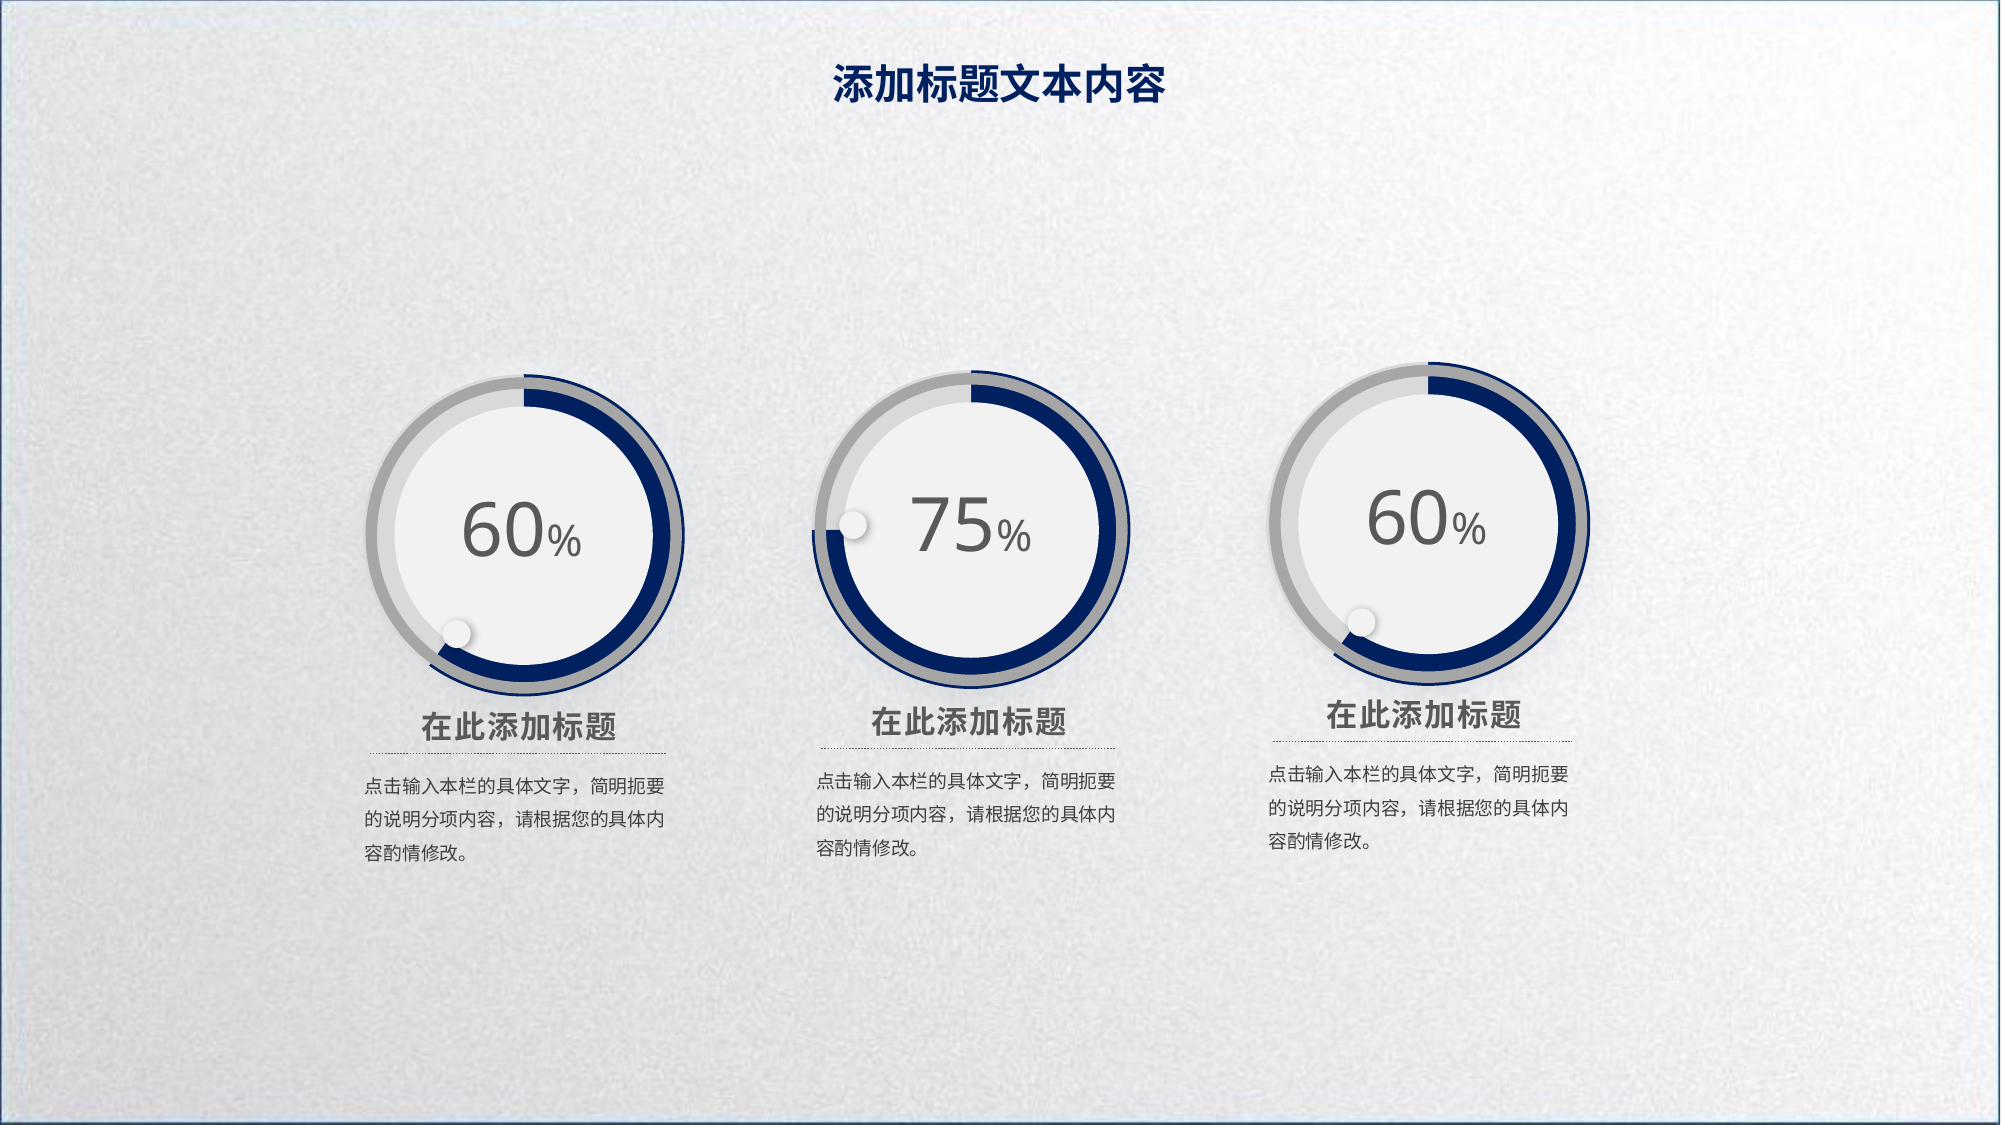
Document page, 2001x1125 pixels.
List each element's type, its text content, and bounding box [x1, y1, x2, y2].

text_box 添加标题文本内容 [710, 52, 1289, 114]
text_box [306, 318, 741, 753]
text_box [756, 315, 1186, 745]
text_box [349, 699, 690, 929]
picture [0, 0, 2001, 1125]
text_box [1253, 687, 1595, 919]
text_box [801, 694, 1137, 922]
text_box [1210, 305, 1647, 742]
